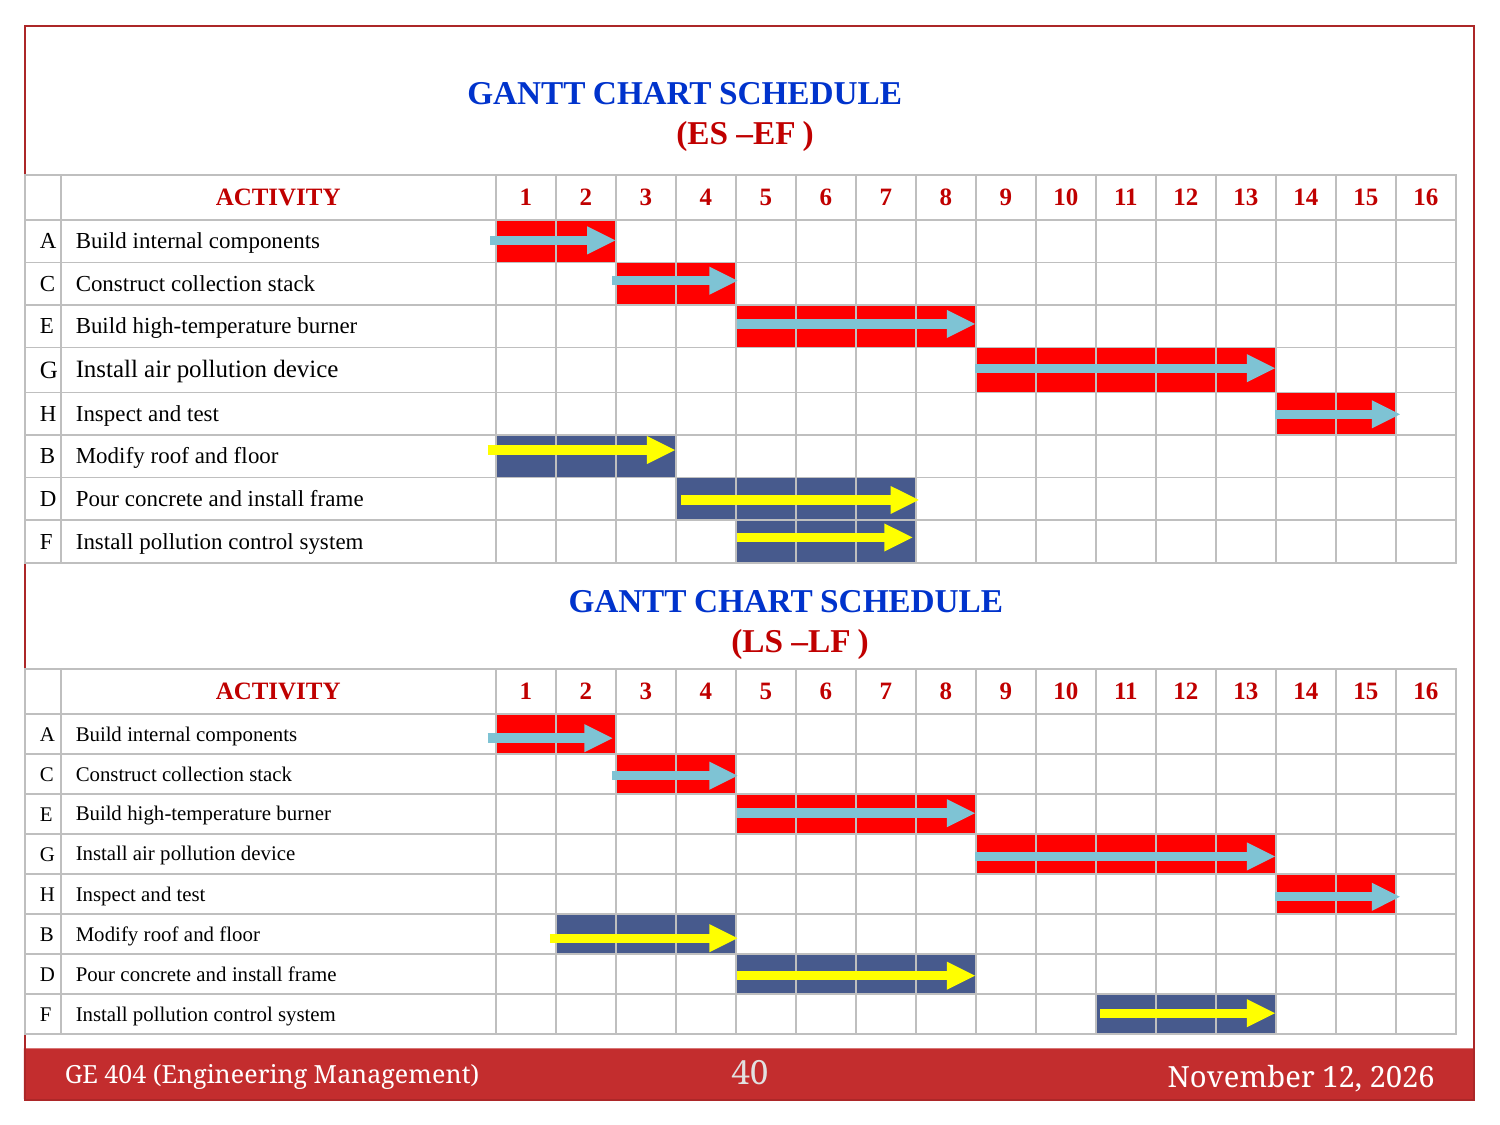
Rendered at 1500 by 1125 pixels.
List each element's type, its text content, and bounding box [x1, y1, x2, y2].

table_cell Modify roof and floor [62, 436, 495, 477]
table_cell [737, 820, 795, 833]
table_cell [977, 393, 1035, 434]
table_cell [557, 460, 615, 477]
table_cell [1157, 478, 1215, 519]
table_cell [1337, 521, 1395, 562]
table_cell [497, 393, 555, 434]
table_cell [857, 985, 915, 993]
table_cell [617, 915, 675, 934]
table_header 3 [617, 670, 675, 713]
table_cell [1277, 875, 1335, 892]
table_cell [677, 915, 735, 936]
table_cell [1277, 423, 1335, 434]
table_cell [1397, 995, 1455, 1033]
table_header 7 [857, 670, 915, 713]
table_header 7 [857, 176, 915, 219]
table_cell [1097, 378, 1155, 392]
table_header 1 [497, 670, 555, 713]
table_cell [1397, 715, 1455, 753]
table_cell Build internal components [62, 221, 495, 262]
table_cell [1277, 393, 1335, 410]
table_cell [677, 348, 735, 392]
table_cell [1277, 795, 1335, 833]
table_cell [1097, 835, 1155, 852]
table_cell C [26, 263, 60, 304]
table_cell [617, 795, 675, 833]
table_cell [617, 290, 675, 304]
table_cell [737, 875, 795, 913]
table_header 5 [737, 670, 795, 713]
table_cell D [26, 478, 60, 519]
table_cell [857, 995, 915, 1033]
table_cell [557, 955, 615, 993]
table_cell [557, 875, 615, 913]
table_cell [617, 995, 675, 1033]
table_cell [1277, 306, 1335, 347]
table_cell [1157, 795, 1215, 833]
table_cell [737, 331, 795, 347]
table_header ACTIVITY [62, 670, 495, 713]
table_cell [797, 221, 855, 262]
table_cell [497, 995, 555, 1033]
table_cell [497, 251, 555, 262]
table_cell [1277, 436, 1335, 477]
table_cell [857, 221, 915, 262]
table_cell [1037, 478, 1095, 519]
table_cell [857, 795, 915, 808]
table_cell [1157, 521, 1215, 562]
table_cell [857, 478, 915, 497]
table_cell Pour concrete and install frame [62, 955, 495, 993]
table_cell [797, 755, 855, 793]
table_cell [977, 715, 1035, 753]
table_cell [1277, 995, 1335, 1033]
table_cell [677, 478, 735, 519]
table_cell [1337, 755, 1395, 793]
table_cell [1397, 393, 1455, 434]
table_cell [1037, 866, 1095, 873]
table_cell [857, 509, 915, 519]
table_cell B [26, 915, 60, 953]
table_cell [917, 331, 975, 347]
table_cell [1097, 478, 1155, 519]
table_cell G [26, 835, 60, 873]
table_cell [857, 875, 915, 913]
table_cell [737, 915, 795, 953]
table_cell [917, 955, 975, 975]
table_cell [1217, 795, 1275, 833]
table_cell [710, 947, 735, 953]
table_cell [737, 955, 795, 971]
table_cell [857, 755, 915, 793]
table_cell [1157, 955, 1215, 993]
table_cell [1037, 835, 1095, 852]
table_cell [917, 982, 975, 993]
table_cell B [26, 436, 60, 477]
table_cell [1157, 348, 1215, 364]
table_cell [917, 306, 975, 323]
table_cell [977, 436, 1035, 477]
table_cell [917, 875, 975, 913]
table_cell [1157, 393, 1215, 434]
table_cell [677, 521, 735, 562]
table_cell [737, 436, 795, 477]
table_cell [1157, 915, 1215, 953]
table_header 13 [1217, 670, 1275, 713]
table_cell [557, 306, 615, 347]
table_cell [917, 393, 975, 434]
table_cell [1337, 393, 1395, 411]
table_cell [1037, 263, 1095, 304]
table_cell [917, 820, 975, 833]
table_cell [1097, 795, 1155, 833]
table_header 10 [1037, 670, 1095, 713]
table_cell [977, 875, 1035, 913]
table_cell [1277, 348, 1335, 392]
table_cell [497, 306, 555, 347]
table_header 15 [1337, 670, 1395, 713]
table_cell [917, 436, 975, 477]
table_cell [617, 306, 675, 347]
table_cell [797, 915, 855, 953]
table_cell [497, 521, 555, 562]
table_header 2 [557, 176, 615, 219]
table_cell [617, 835, 675, 873]
table_cell [1337, 436, 1395, 477]
table_cell [617, 715, 675, 753]
table_cell [677, 795, 735, 833]
table_header 16 [1397, 176, 1455, 219]
table_cell [1217, 375, 1275, 392]
table_cell [497, 263, 555, 304]
table_cell A [26, 715, 60, 753]
table_cell [1217, 955, 1275, 993]
table_cell [1397, 521, 1455, 562]
table_cell [1037, 221, 1095, 262]
table_cell Install air pollution device [62, 835, 495, 873]
table_cell H [26, 875, 60, 913]
table_cell [1217, 478, 1275, 519]
table_cell [797, 436, 855, 477]
table_cell [497, 748, 555, 753]
table_header 13 [1217, 176, 1275, 219]
table_cell [977, 221, 1035, 262]
table_cell [497, 436, 555, 445]
table_cell [1277, 478, 1335, 519]
table_cell [737, 263, 795, 304]
table_cell [1277, 955, 1335, 993]
table_cell [737, 393, 795, 434]
table_cell [1337, 907, 1395, 913]
table_cell [1097, 393, 1155, 434]
table_cell E [26, 306, 60, 347]
table_cell [677, 306, 735, 347]
table_cell [1037, 393, 1095, 434]
table_cell [497, 955, 555, 993]
table_cell [1097, 263, 1155, 304]
table_cell [1337, 478, 1395, 519]
table_cell [1277, 755, 1335, 793]
table_cell [617, 521, 675, 562]
table_cell A [26, 221, 60, 262]
table_cell [797, 547, 855, 562]
table_cell [797, 715, 855, 753]
table_cell E [26, 795, 60, 833]
table_header [26, 176, 60, 219]
table_cell G [26, 348, 60, 392]
table_cell [797, 995, 855, 1033]
table_cell [857, 306, 915, 319]
table_cell [797, 835, 855, 873]
table_cell [1037, 306, 1095, 347]
table_cell [917, 348, 975, 392]
table_cell [1337, 875, 1395, 893]
table_cell [1157, 436, 1215, 477]
table_cell [857, 436, 915, 477]
table_cell [1397, 306, 1455, 347]
table_cell [557, 393, 615, 434]
table_header 12 [1157, 176, 1215, 219]
table_header ACTIVITY [62, 176, 495, 219]
table_cell Build internal components [62, 715, 495, 753]
table_cell [977, 795, 1035, 833]
table_cell [977, 521, 1035, 562]
table_cell [737, 795, 795, 808]
table_cell [1217, 263, 1275, 304]
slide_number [950, 1050, 1450, 1111]
table_cell [617, 875, 675, 913]
table_cell [1097, 875, 1155, 913]
table_cell [497, 875, 555, 913]
table_cell [557, 248, 615, 262]
table_cell [977, 955, 1035, 993]
table_cell [1157, 995, 1215, 1009]
table_cell Construct collection stack [62, 755, 495, 793]
table_header 5 [737, 176, 795, 219]
table_cell [497, 348, 555, 392]
table_cell [1397, 436, 1455, 477]
table_cell [977, 306, 1035, 347]
table_cell [1277, 715, 1335, 753]
table_cell [497, 460, 555, 477]
table_cell [1217, 393, 1275, 434]
table_cell H [26, 393, 60, 434]
table_header 12 [1157, 670, 1215, 713]
table_cell [977, 755, 1035, 793]
table_cell [1337, 306, 1395, 347]
table_cell [977, 835, 1035, 852]
table_cell [617, 221, 675, 262]
table_header 16 [1397, 670, 1455, 713]
table_cell Build high-temperature burner [62, 795, 495, 833]
table_cell [1217, 863, 1275, 873]
table_cell [557, 915, 615, 934]
table_cell [557, 348, 615, 392]
table_cell [617, 478, 675, 519]
table_cell [797, 985, 855, 993]
table_cell [557, 755, 615, 793]
table_cell [737, 835, 795, 873]
slide_number 40 [699, 1037, 800, 1110]
table_cell [1037, 715, 1095, 753]
table_cell [617, 393, 675, 434]
table_cell [737, 715, 795, 753]
table_header [26, 670, 60, 713]
table_cell [737, 478, 795, 495]
table_cell [1157, 755, 1215, 793]
table_header 14 [1277, 176, 1335, 219]
table_cell [977, 915, 1035, 953]
table_cell [497, 915, 555, 953]
table_cell [917, 221, 975, 262]
table_cell [797, 263, 855, 304]
footer GE 404 (Engineering Management) [50, 1051, 638, 1112]
table_cell [1277, 263, 1335, 304]
table_cell Install pollution control system [62, 995, 495, 1033]
table_cell [1217, 221, 1275, 262]
table_cell [1337, 835, 1395, 873]
table_cell [737, 755, 795, 793]
table_cell [737, 221, 795, 262]
table_cell [677, 715, 735, 753]
table_cell Construct collection stack [62, 263, 495, 304]
table_cell [857, 263, 915, 304]
table_cell [617, 755, 675, 771]
table_cell [917, 478, 975, 519]
table_cell [557, 715, 615, 753]
table_cell [497, 221, 555, 236]
table_header 15 [1337, 176, 1395, 219]
table_cell [1397, 263, 1455, 304]
table_cell [1157, 306, 1215, 347]
table_cell [737, 510, 795, 519]
table_header 11 [1097, 176, 1155, 219]
table_cell [857, 348, 915, 392]
table_cell [557, 835, 615, 873]
table_cell [917, 263, 975, 304]
table_cell [1037, 995, 1095, 1033]
table_cell [857, 521, 915, 562]
table_cell [677, 263, 735, 278]
table_header 2 [557, 670, 615, 713]
table_cell [1337, 348, 1395, 392]
table_cell [1037, 955, 1095, 993]
table_cell Modify roof and floor [62, 915, 495, 953]
table_cell [617, 948, 675, 953]
table_cell [677, 755, 735, 773]
table_cell [1217, 348, 1275, 367]
table_header 3 [617, 176, 675, 219]
table_cell [677, 835, 735, 873]
table_cell [857, 915, 915, 953]
table_cell [1217, 436, 1275, 477]
table_cell [1097, 348, 1155, 364]
table_cell [677, 436, 735, 477]
table_cell Install air pollution device [62, 348, 495, 392]
table_cell [917, 715, 975, 753]
table_cell [1097, 306, 1155, 347]
table_cell [1397, 915, 1455, 953]
table_cell [977, 865, 1035, 873]
table_cell [557, 436, 615, 445]
table_cell [1217, 835, 1275, 855]
table_cell [1037, 875, 1095, 913]
table_cell [677, 784, 735, 793]
table_cell [557, 263, 615, 304]
table_cell [737, 348, 795, 392]
table_cell [917, 915, 975, 953]
table_cell [1397, 348, 1455, 392]
table_cell [1037, 521, 1095, 562]
table_cell [557, 948, 615, 953]
table_cell [1097, 436, 1155, 477]
table_cell [1217, 715, 1275, 753]
table_cell [1337, 715, 1395, 753]
table_cell [857, 823, 915, 833]
table_cell [797, 875, 855, 913]
table_cell [737, 306, 795, 319]
table_cell [857, 715, 915, 753]
table_cell [1037, 795, 1095, 833]
table_cell [737, 544, 795, 562]
table_cell [1337, 915, 1395, 953]
table_cell [1217, 1020, 1275, 1033]
table_cell C [26, 755, 60, 793]
table_cell [1337, 263, 1395, 304]
table_cell [1217, 995, 1275, 1012]
table_cell [557, 995, 615, 1033]
table_header 9 [977, 176, 1035, 219]
table_cell D [26, 955, 60, 993]
table_cell [857, 334, 915, 347]
table_cell [677, 955, 735, 993]
table_cell [677, 948, 709, 953]
table_cell [1157, 866, 1215, 873]
table_cell [1097, 715, 1155, 753]
table_cell [797, 955, 855, 971]
table_cell F [26, 521, 60, 562]
table_cell [797, 510, 855, 519]
table_cell [677, 393, 735, 434]
table_header 10 [1037, 176, 1095, 219]
table_cell Pour concrete and install frame [62, 478, 495, 519]
table_cell [1397, 755, 1455, 793]
table_cell [497, 835, 555, 873]
table_cell [1097, 866, 1155, 873]
table_cell [917, 795, 975, 812]
table_cell [1097, 221, 1155, 262]
table_cell [557, 521, 615, 562]
table_cell [1037, 436, 1095, 477]
table_cell [1397, 955, 1455, 993]
table_cell [1157, 875, 1215, 913]
table_cell [677, 875, 735, 913]
table_cell [1277, 221, 1335, 262]
table_cell [557, 478, 615, 519]
table_cell [617, 785, 675, 793]
table_cell [497, 795, 555, 833]
table_cell [797, 478, 855, 495]
table_cell [797, 393, 855, 434]
text_box GANTT CHART SCHEDULE (LS –LF ) [553, 572, 1047, 667]
table_cell [977, 263, 1035, 304]
table_cell [737, 982, 795, 993]
table_cell [977, 377, 1035, 392]
table_header 4 [677, 670, 735, 713]
table_cell [617, 263, 675, 276]
table_cell [1337, 955, 1395, 993]
table_cell [1277, 915, 1335, 953]
table_cell [617, 457, 675, 477]
text_box GANTT CHART SCHEDULE (ES –EF ) [452, 64, 1038, 159]
table_cell [977, 995, 1035, 1033]
table_cell Inspect and test [62, 875, 495, 913]
table_cell [677, 289, 735, 304]
table_cell [797, 823, 855, 833]
table_header 8 [917, 670, 975, 713]
table_cell [1157, 378, 1215, 392]
table_cell [1157, 263, 1215, 304]
table_header 1 [497, 176, 555, 219]
table_cell [1217, 915, 1275, 953]
table_cell [1397, 875, 1455, 913]
table_header 14 [1277, 670, 1335, 713]
table_cell [977, 478, 1035, 519]
table_cell F [26, 995, 60, 1033]
table_cell [797, 348, 855, 392]
table_cell [1157, 221, 1215, 262]
table_cell [677, 221, 735, 262]
table_cell [857, 393, 915, 434]
table_header 6 [797, 176, 855, 219]
table_cell [557, 221, 615, 239]
table_cell [917, 835, 975, 873]
table_cell [1037, 378, 1095, 392]
table_cell [977, 348, 1035, 364]
table_cell [497, 755, 555, 793]
table_cell [1397, 478, 1455, 519]
table_cell [677, 995, 735, 1033]
table_cell [1097, 521, 1155, 562]
table_cell [1097, 755, 1155, 793]
table_cell [1277, 521, 1335, 562]
table_cell [557, 795, 615, 833]
table_cell [797, 306, 855, 319]
table_cell [497, 715, 555, 733]
table_cell [1097, 915, 1155, 953]
table_cell [857, 955, 915, 971]
table_cell [917, 995, 975, 1033]
table_cell [1217, 521, 1275, 562]
table_cell [617, 348, 675, 392]
table_cell [1157, 1023, 1215, 1033]
table_cell Install pollution control system [62, 521, 495, 562]
table_cell [1397, 221, 1455, 262]
table_cell [649, 436, 675, 449]
table_cell [1337, 995, 1395, 1033]
table_cell [1157, 715, 1215, 753]
table_cell [1037, 915, 1095, 953]
table_cell [737, 995, 795, 1033]
table_cell [1337, 795, 1395, 833]
table_header 8 [917, 176, 975, 219]
table_header 9 [977, 670, 1035, 713]
table_cell [857, 835, 915, 873]
table_cell [1037, 348, 1095, 364]
table_cell [1097, 995, 1155, 1033]
table_header 11 [1097, 670, 1155, 713]
table_cell [1217, 875, 1275, 913]
table_cell [917, 521, 975, 562]
table_cell [617, 436, 646, 445]
table_header 6 [797, 670, 855, 713]
table_cell [1397, 795, 1455, 833]
table_cell [797, 334, 855, 347]
table_cell [1277, 907, 1335, 913]
table_cell Build high-temperature burner [62, 306, 495, 347]
table_cell [1337, 221, 1395, 262]
table_cell [1157, 835, 1215, 852]
table_cell [1217, 755, 1275, 793]
table_cell [1037, 755, 1095, 793]
table_cell Inspect and test [62, 393, 495, 434]
table_cell [1217, 306, 1275, 347]
table_cell [1397, 835, 1455, 873]
table_cell [1277, 835, 1335, 873]
table_cell [1337, 423, 1395, 434]
table_cell [797, 521, 855, 533]
table_cell [1097, 955, 1155, 993]
table_header 4 [677, 176, 735, 219]
table_cell [797, 795, 855, 808]
table_cell [497, 478, 555, 519]
table_cell [917, 755, 975, 793]
table_cell [737, 521, 795, 533]
table_cell [617, 955, 675, 993]
